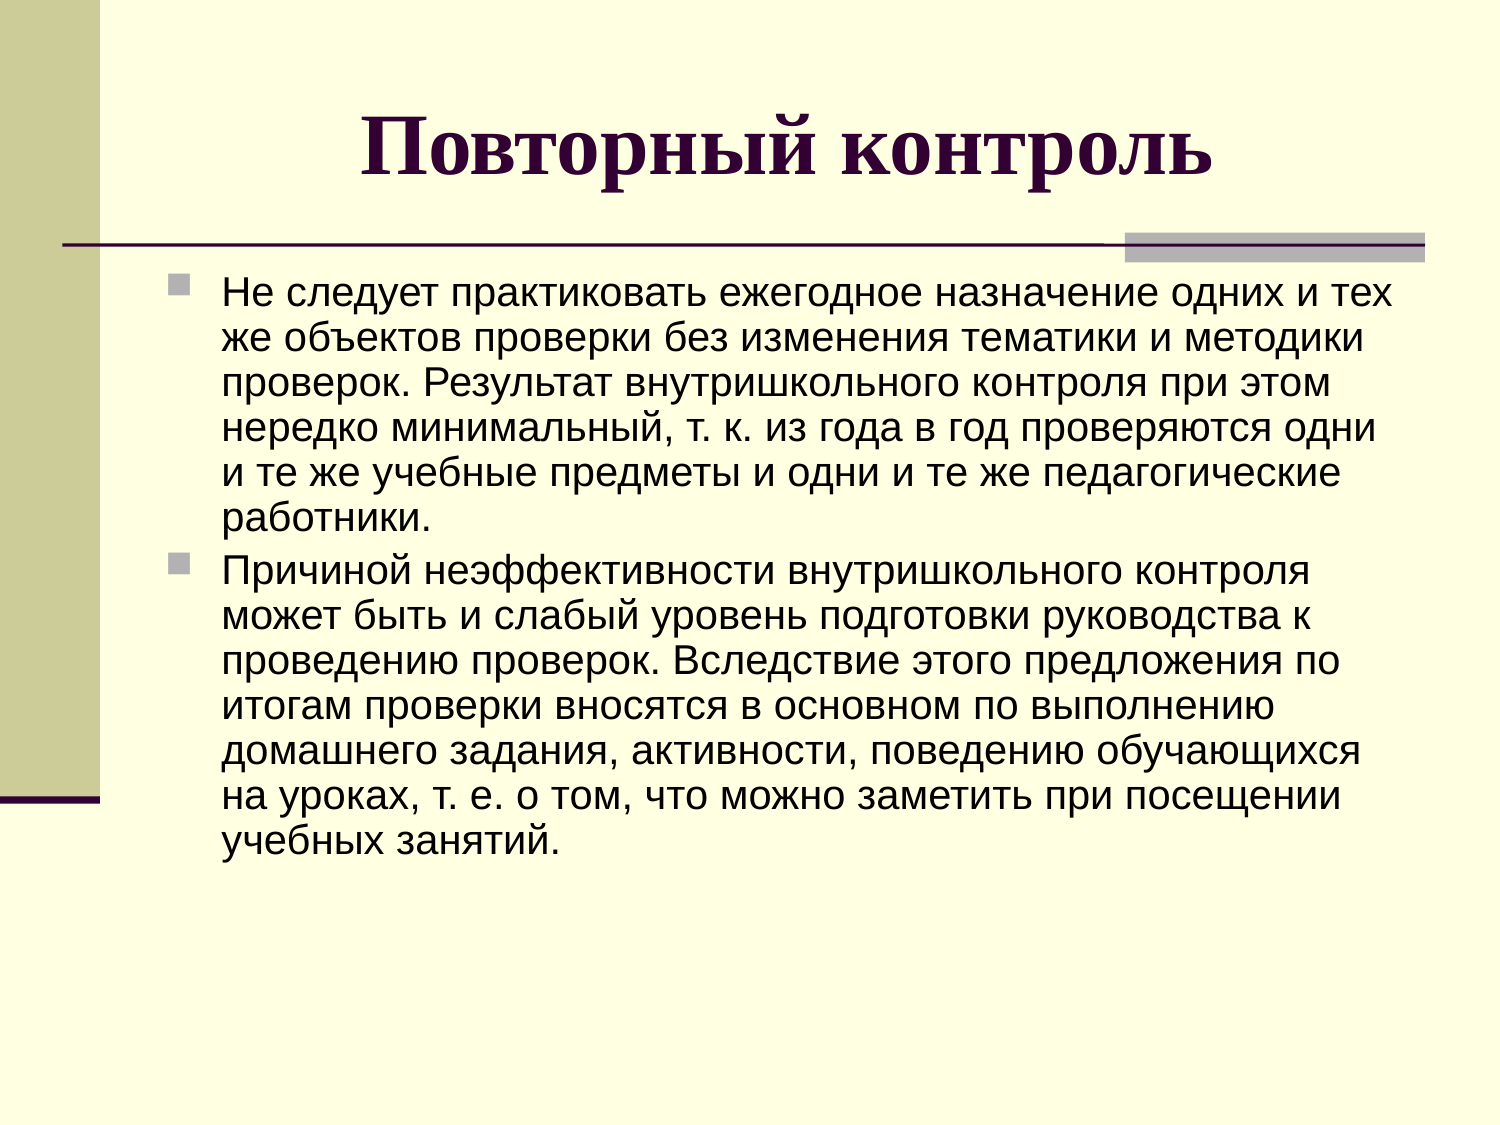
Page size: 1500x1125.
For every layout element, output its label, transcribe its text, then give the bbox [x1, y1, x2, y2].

list Не следует практиковать ежегодное назначение одних и тех же объектов проверки без изменения тематики и методики проверок. Результат внутришкольного контроля при этом нередко минимальный, т. к. из года в год проверяются одни и те же учебные предметы и одни и те же педагогические работники. Причиной неэффективности внутришкольного контроля может быть и слабый уровень подготовки руководства к проведению проверок. Вследствие этого предложения по итогам проверки вносятся в основном по выполнению домашнего задания, активности, поведению обучающихся на уроках, т. е. о том, что можно заметить при посещении учебных занятий. [150, 262, 1425, 1006]
title Повторный контроль [150, 45, 1425, 234]
